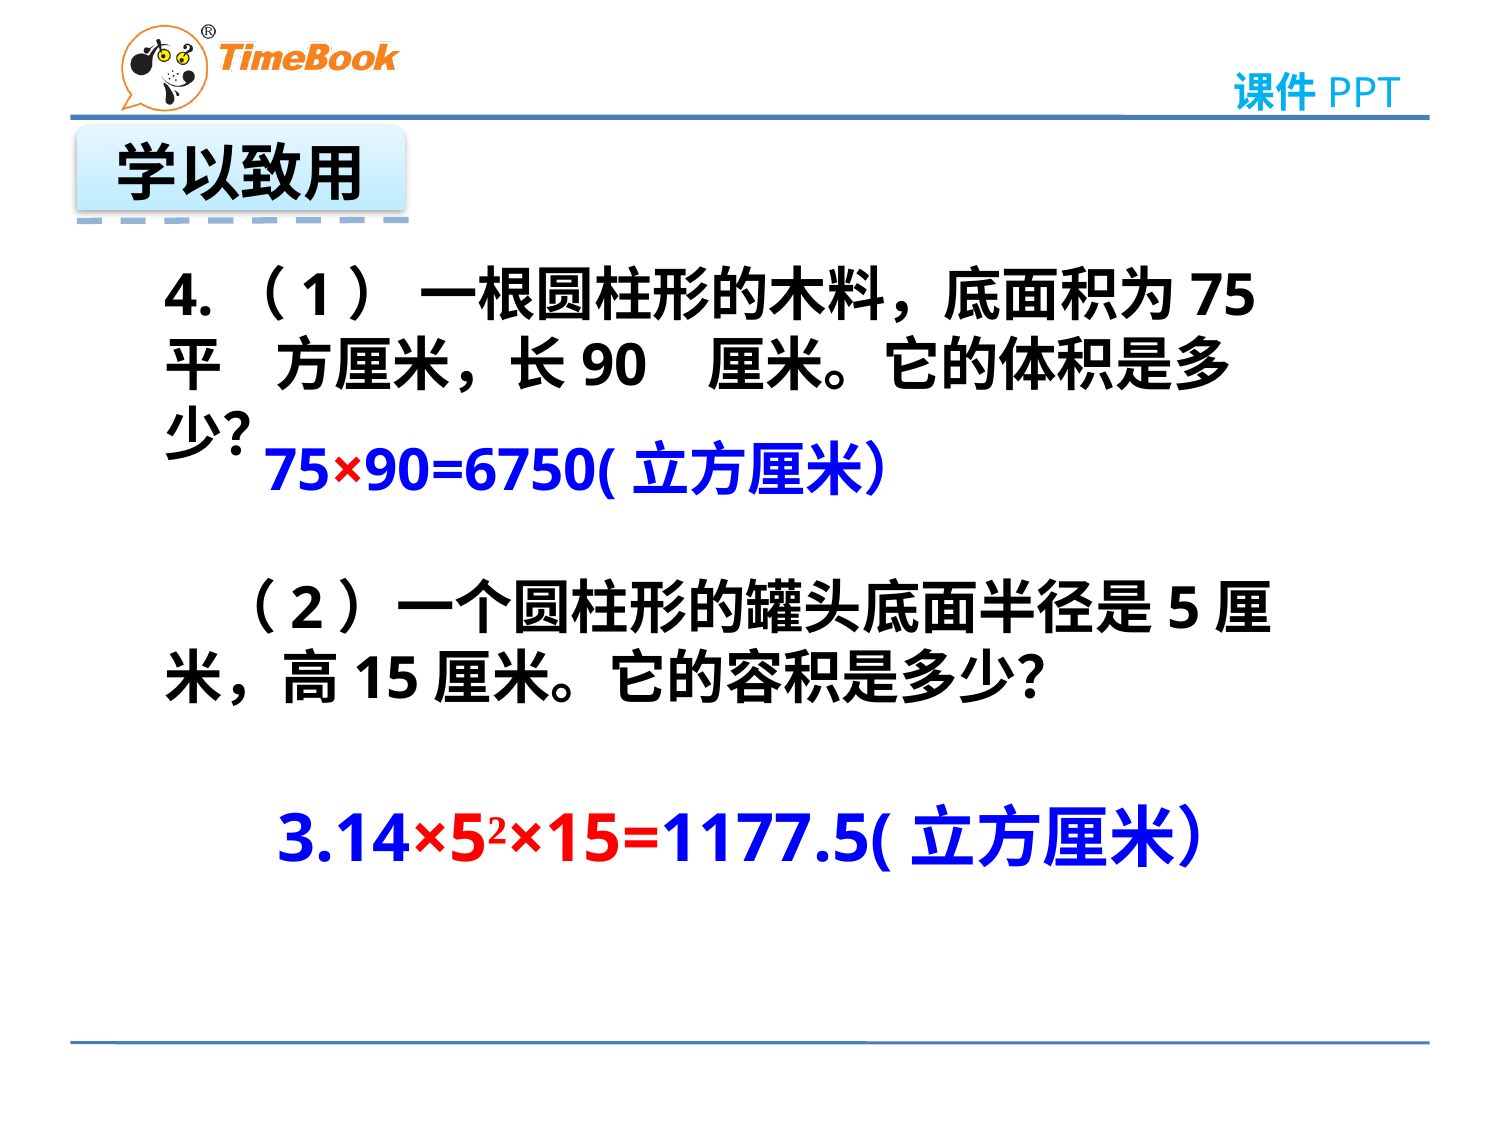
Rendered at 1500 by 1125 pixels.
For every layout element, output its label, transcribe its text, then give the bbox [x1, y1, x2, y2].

text_box 3.14×5²×15=1177.5(立方厘米） [262, 787, 1294, 883]
text_box 4.（1） 一根圆柱形的木料，底面积为75平 方厘米，长90 厘米。它的体积是多少？ [150, 249, 1325, 475]
text_box 75×90=6750(立方厘米） [249, 425, 1038, 562]
picture [118, 22, 408, 113]
text_box 学以致用 [76, 124, 406, 212]
text_box （2）一个圆柱形的罐头底面半径是5厘米，高15厘米。它的容积是多少？ [149, 562, 1350, 718]
